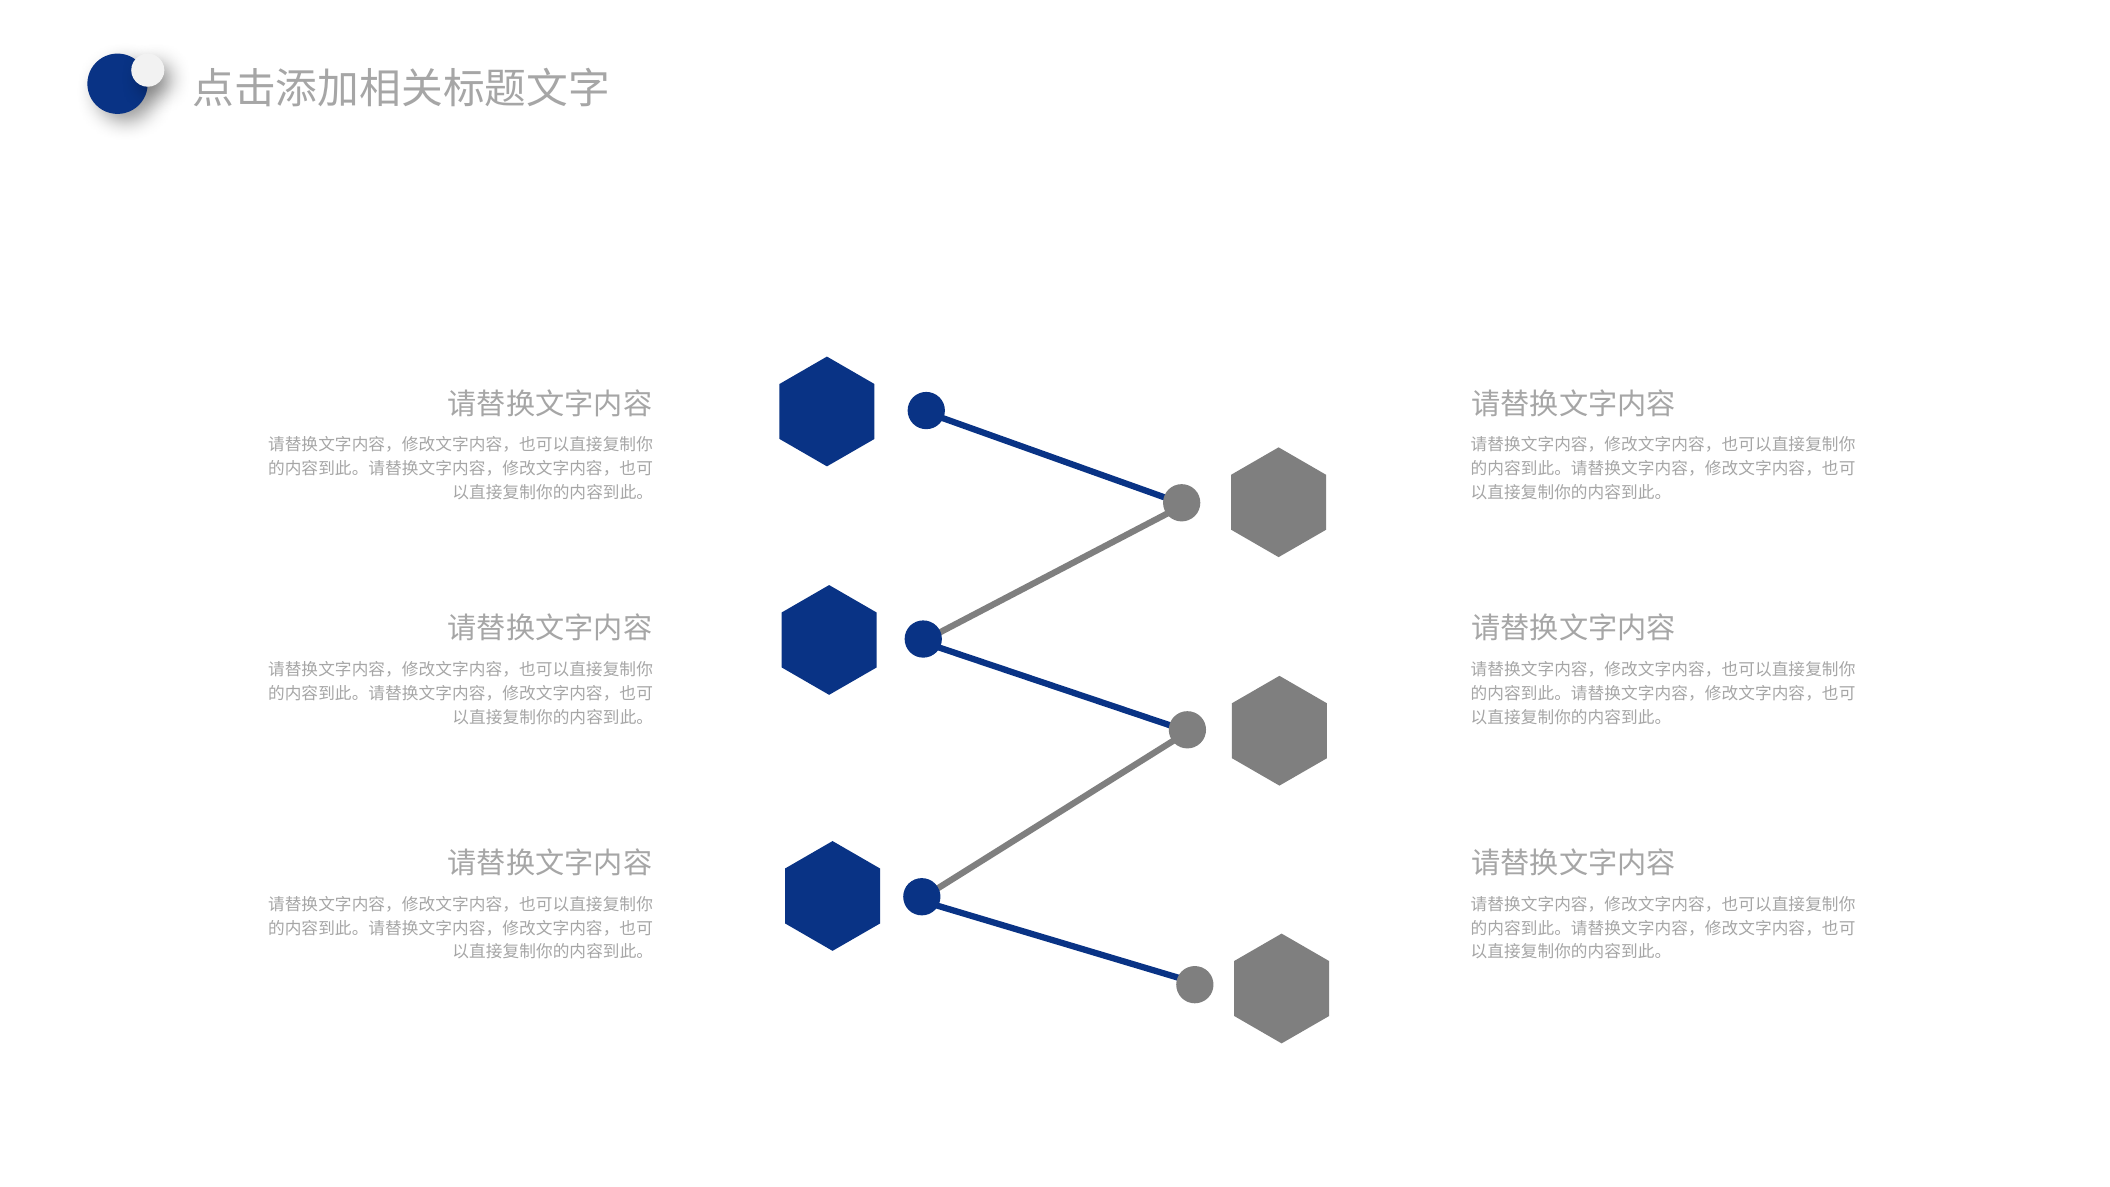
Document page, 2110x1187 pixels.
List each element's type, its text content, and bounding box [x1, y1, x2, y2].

text_box 请替换文字内容 [432, 830, 668, 887]
text_box [1231, 675, 1327, 786]
text_box [907, 391, 945, 430]
text_box 请替换文字内容，修改文字内容，也可以直接复制你的内容到此。请替换文字内容，修改文字内容，也可以直接复制你的内容到此。 [244, 647, 669, 734]
text_box 请替换文字内容 [432, 595, 668, 652]
text_box [1168, 711, 1207, 749]
text_box 请替换文字内容，修改文字内容，也可以直接复制你的内容到此。请替换文字内容，修改文字内容，也可以直接复制你的内容到此。 [244, 422, 669, 510]
text_box [785, 841, 881, 951]
text_box [903, 878, 941, 916]
text_box 请替换文字内容，修改文字内容，也可以直接复制你的内容到此。请替换文字内容，修改文字内容，也可以直接复制你的内容到此。 [1455, 882, 1880, 969]
text_box [86, 52, 142, 115]
text_box 请替换文字内容，修改文字内容，也可以直接复制你的内容到此。请替换文字内容，修改文字内容，也可以直接复制你的内容到此。 [1455, 647, 1880, 734]
text_box 点击添加相关标题文字 [176, 53, 680, 114]
text_box 请替换文字内容 [1456, 595, 1692, 652]
text_box 请替换文字内容 [432, 370, 668, 428]
text_box 请替换文字内容，修改文字内容，也可以直接复制你的内容到此。请替换文字内容，修改文字内容，也可以直接复制你的内容到此。 [244, 882, 669, 969]
text_box [904, 620, 942, 658]
text_box [1231, 447, 1327, 558]
text_box [779, 356, 875, 467]
text_box [1176, 966, 1214, 1004]
text_box [130, 52, 166, 88]
text_box [1234, 933, 1330, 1044]
text_box 请替换文字内容 [1456, 370, 1692, 428]
text_box 请替换文字内容 [1456, 830, 1692, 887]
text_box [1163, 484, 1201, 522]
text_box 请替换文字内容，修改文字内容，也可以直接复制你的内容到此。请替换文字内容，修改文字内容，也可以直接复制你的内容到此。 [1455, 422, 1880, 510]
text_box [781, 585, 877, 695]
